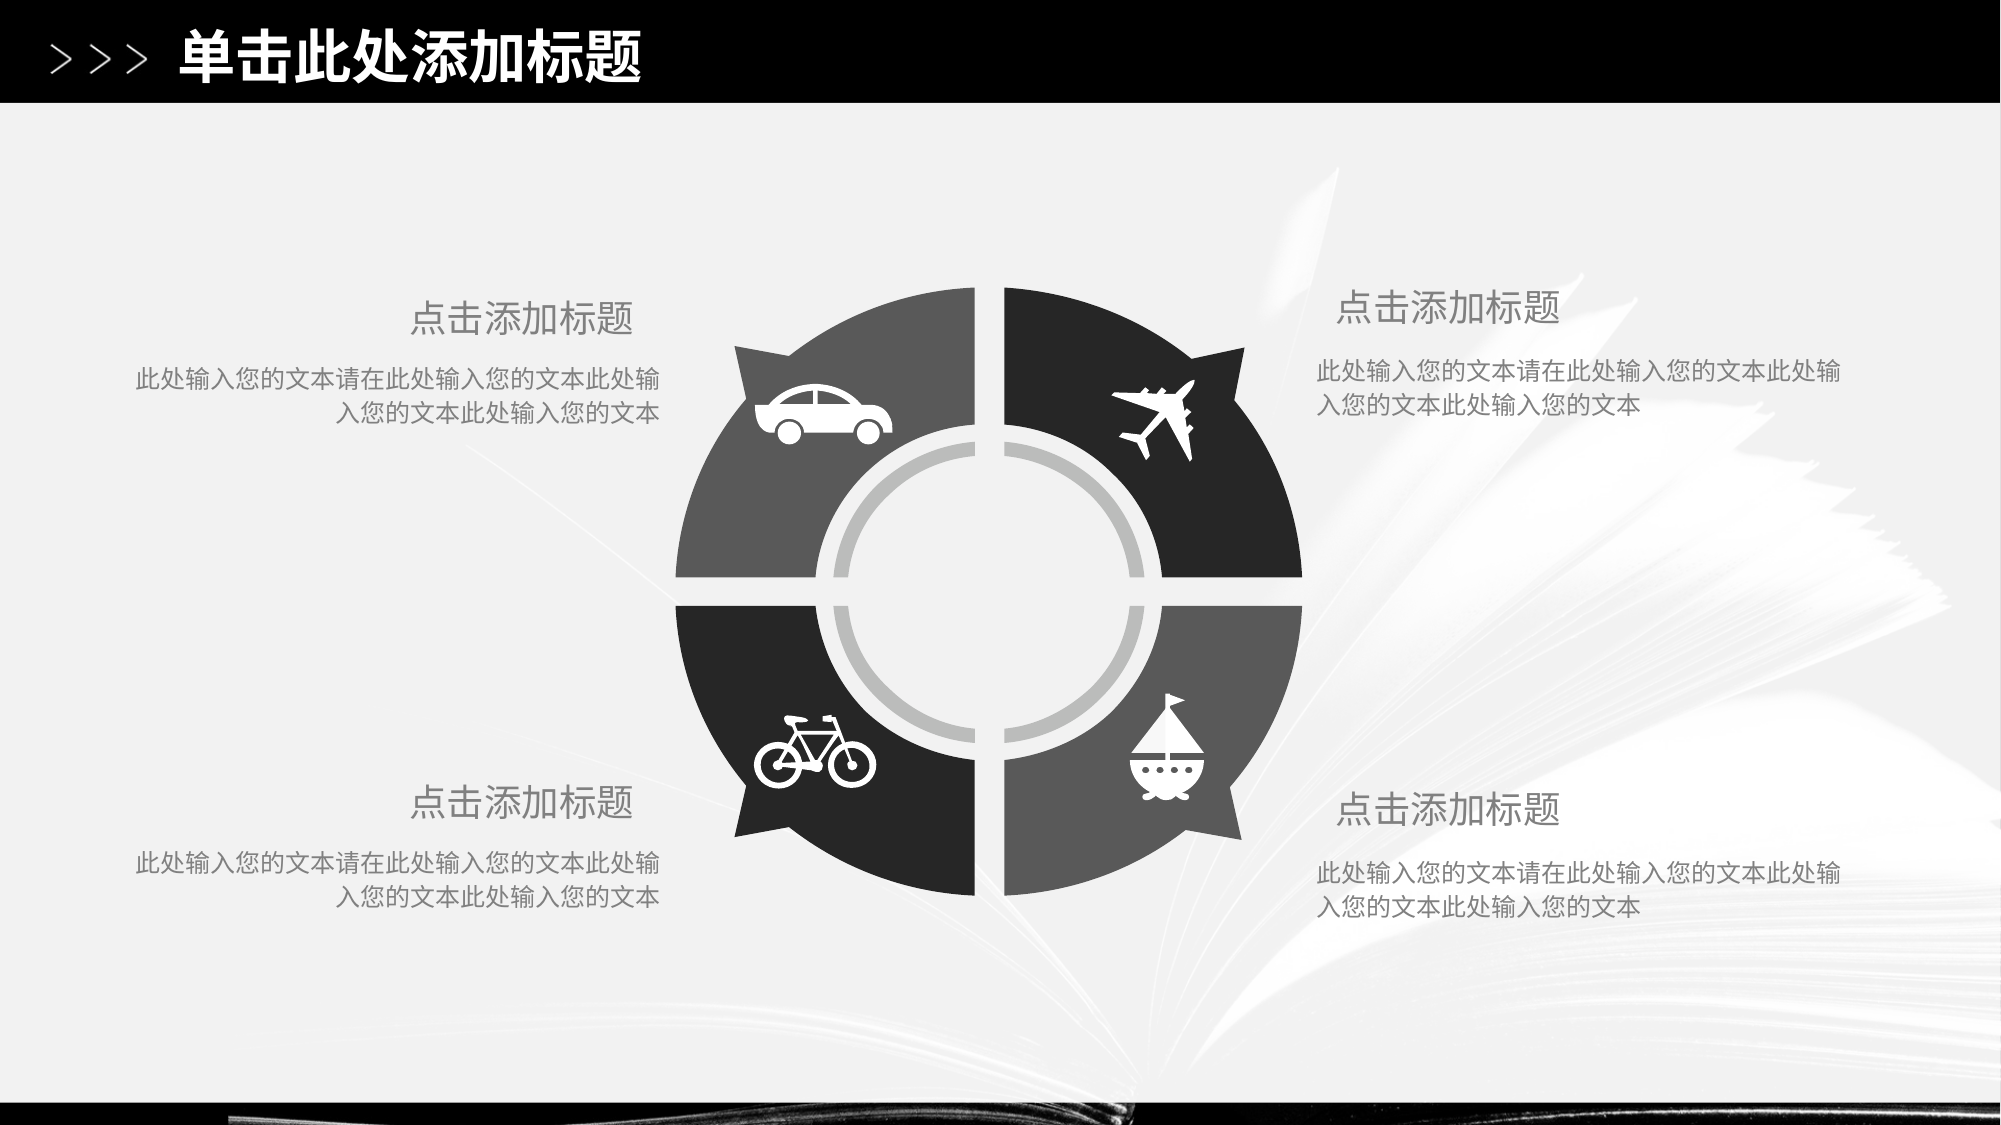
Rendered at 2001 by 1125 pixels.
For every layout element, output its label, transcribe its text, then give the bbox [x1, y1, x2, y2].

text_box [110, 287, 676, 437]
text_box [675, 287, 1303, 896]
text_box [1302, 778, 1867, 931]
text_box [1302, 276, 1867, 429]
title 单击此处添加标题 [162, 5, 1888, 115]
picture [0, 0, 2001, 1125]
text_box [110, 772, 676, 921]
